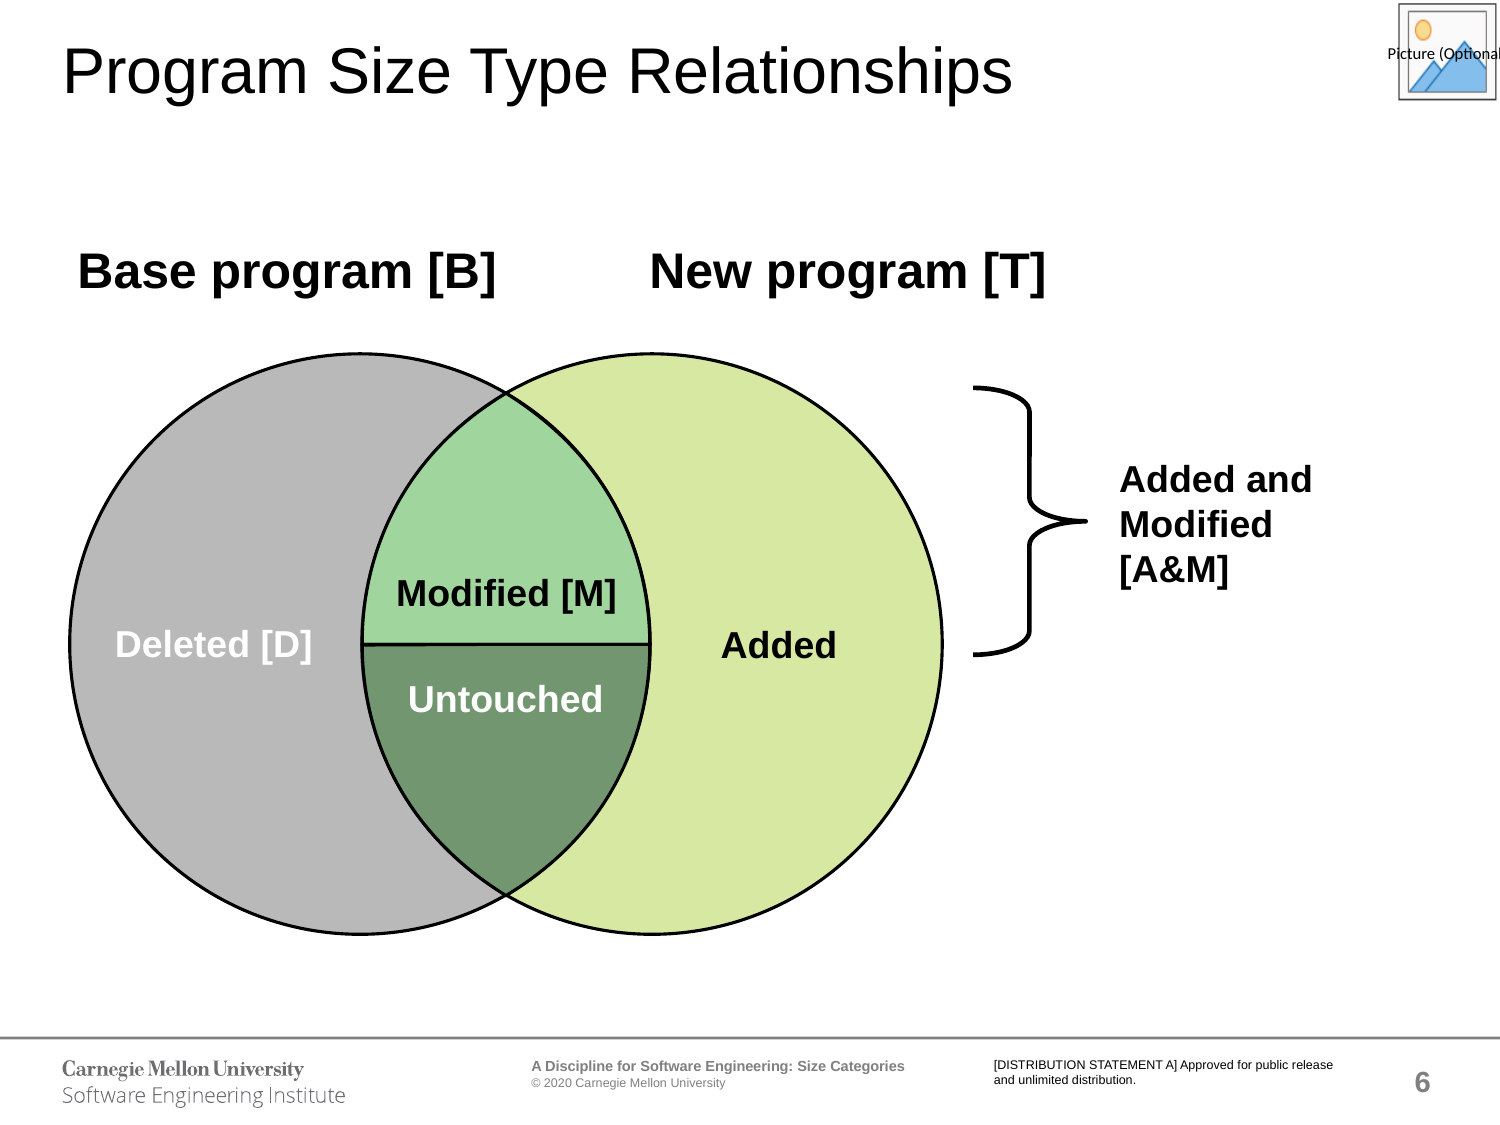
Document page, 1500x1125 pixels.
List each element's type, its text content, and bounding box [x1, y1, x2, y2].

text_box [69, 353, 505, 935]
text_box Modified [M] [396, 569, 618, 615]
text_box Untouched [408, 674, 604, 720]
text_box [361, 643, 651, 897]
text_box [361, 392, 651, 643]
picture [1394, 0, 1500, 105]
text_box Added [720, 621, 838, 667]
text_box Added and Modified [A&M] [1104, 447, 1338, 597]
text_box Base program [B] [62, 230, 579, 306]
text_box [973, 387, 1086, 655]
title Program Size Type Relationships [62, 37, 1338, 182]
text_box [506, 353, 943, 935]
text_box Deleted [D] [114, 619, 313, 665]
text_box New program [T] [634, 230, 1163, 306]
